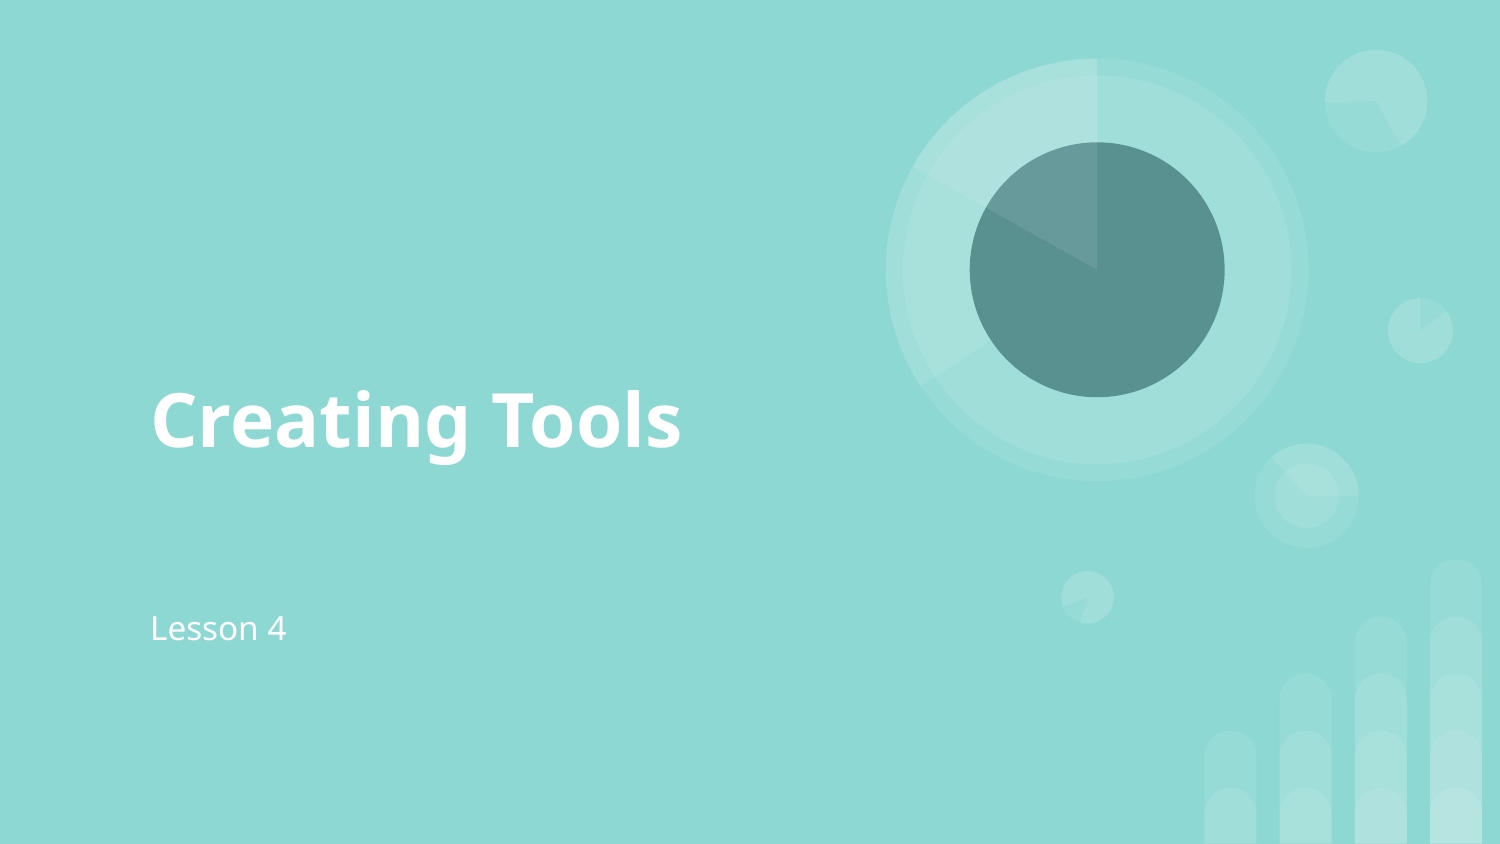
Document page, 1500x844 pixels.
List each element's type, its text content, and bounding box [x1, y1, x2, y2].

subtitle Lesson 4 [135, 589, 834, 704]
title Creating Tools [135, 264, 834, 572]
